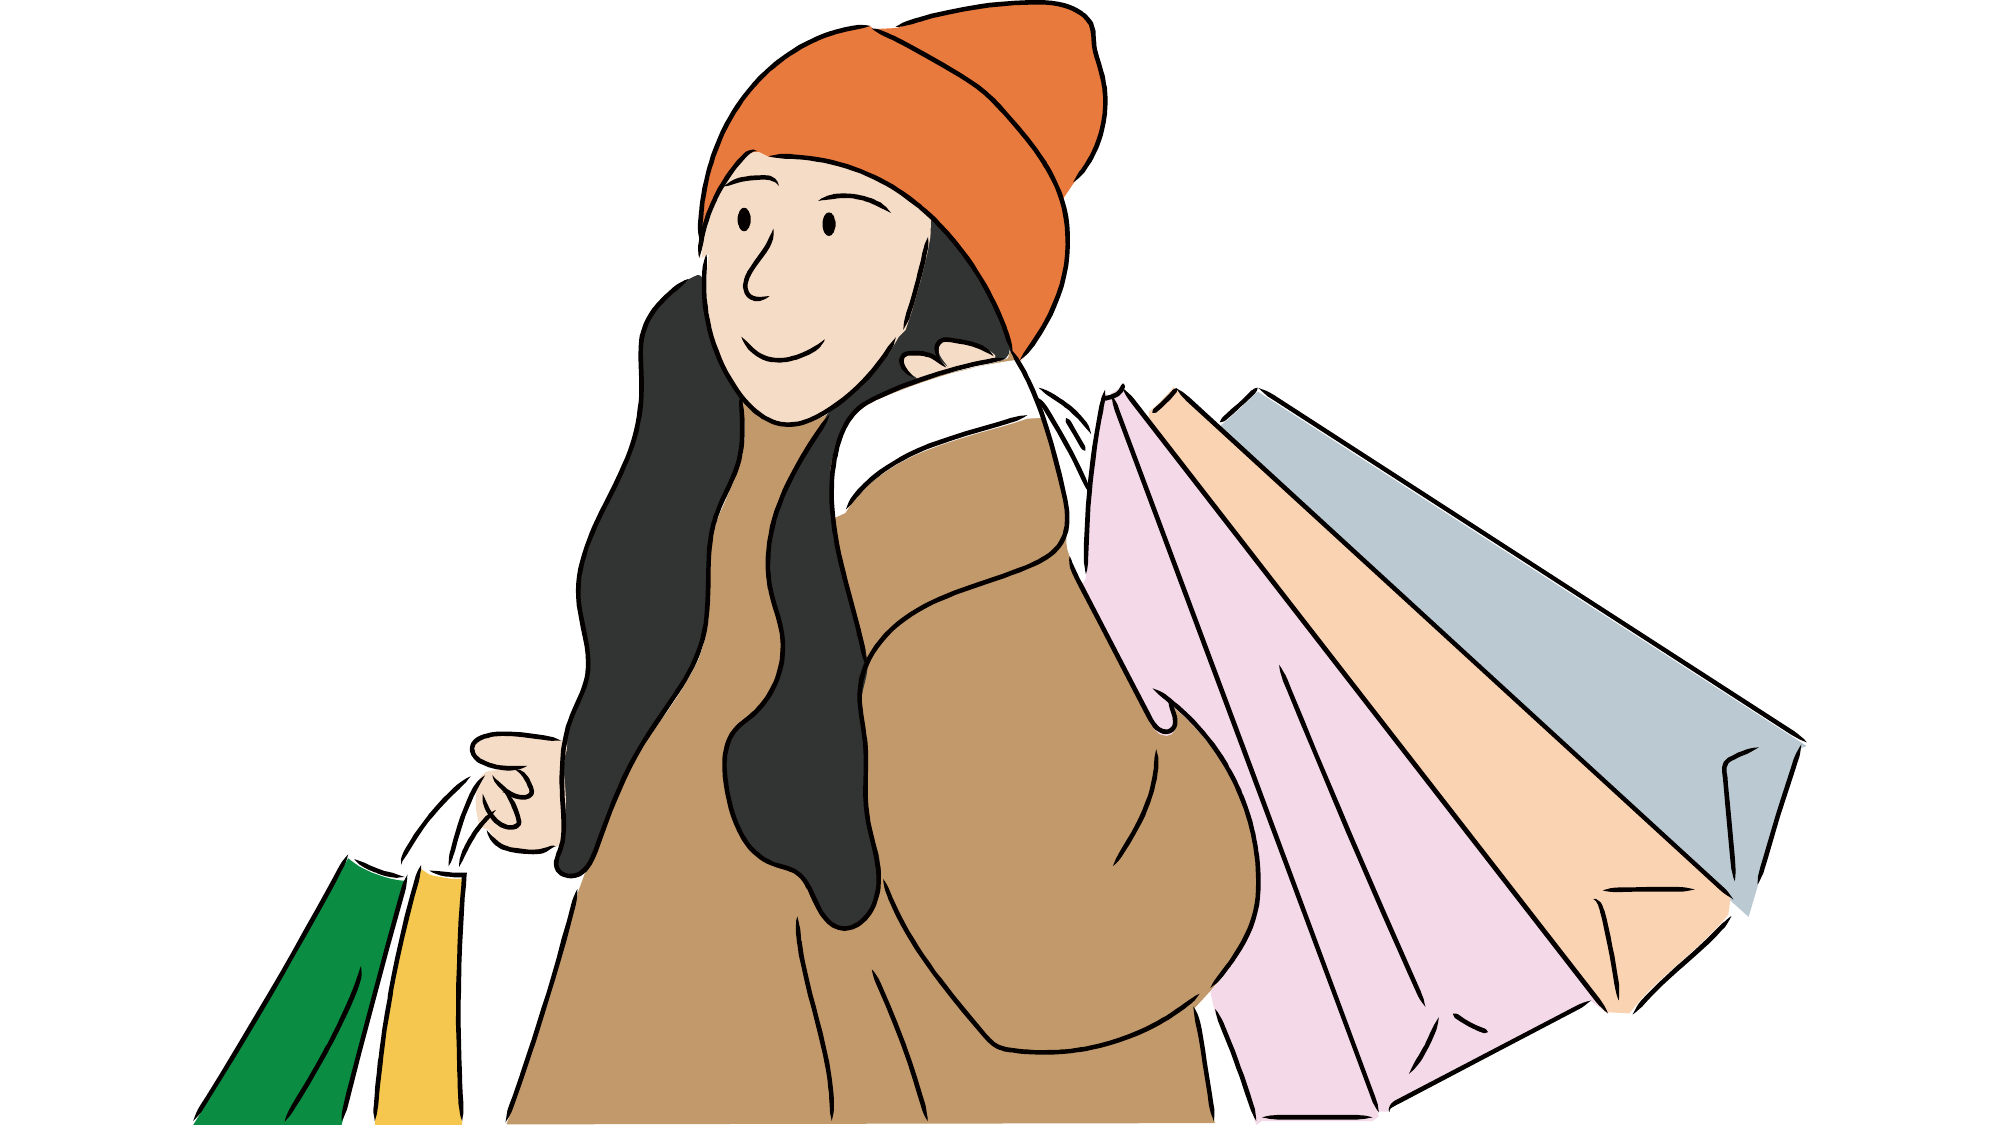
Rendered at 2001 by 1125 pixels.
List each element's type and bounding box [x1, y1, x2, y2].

text_box [192, 0, 1808, 1125]
